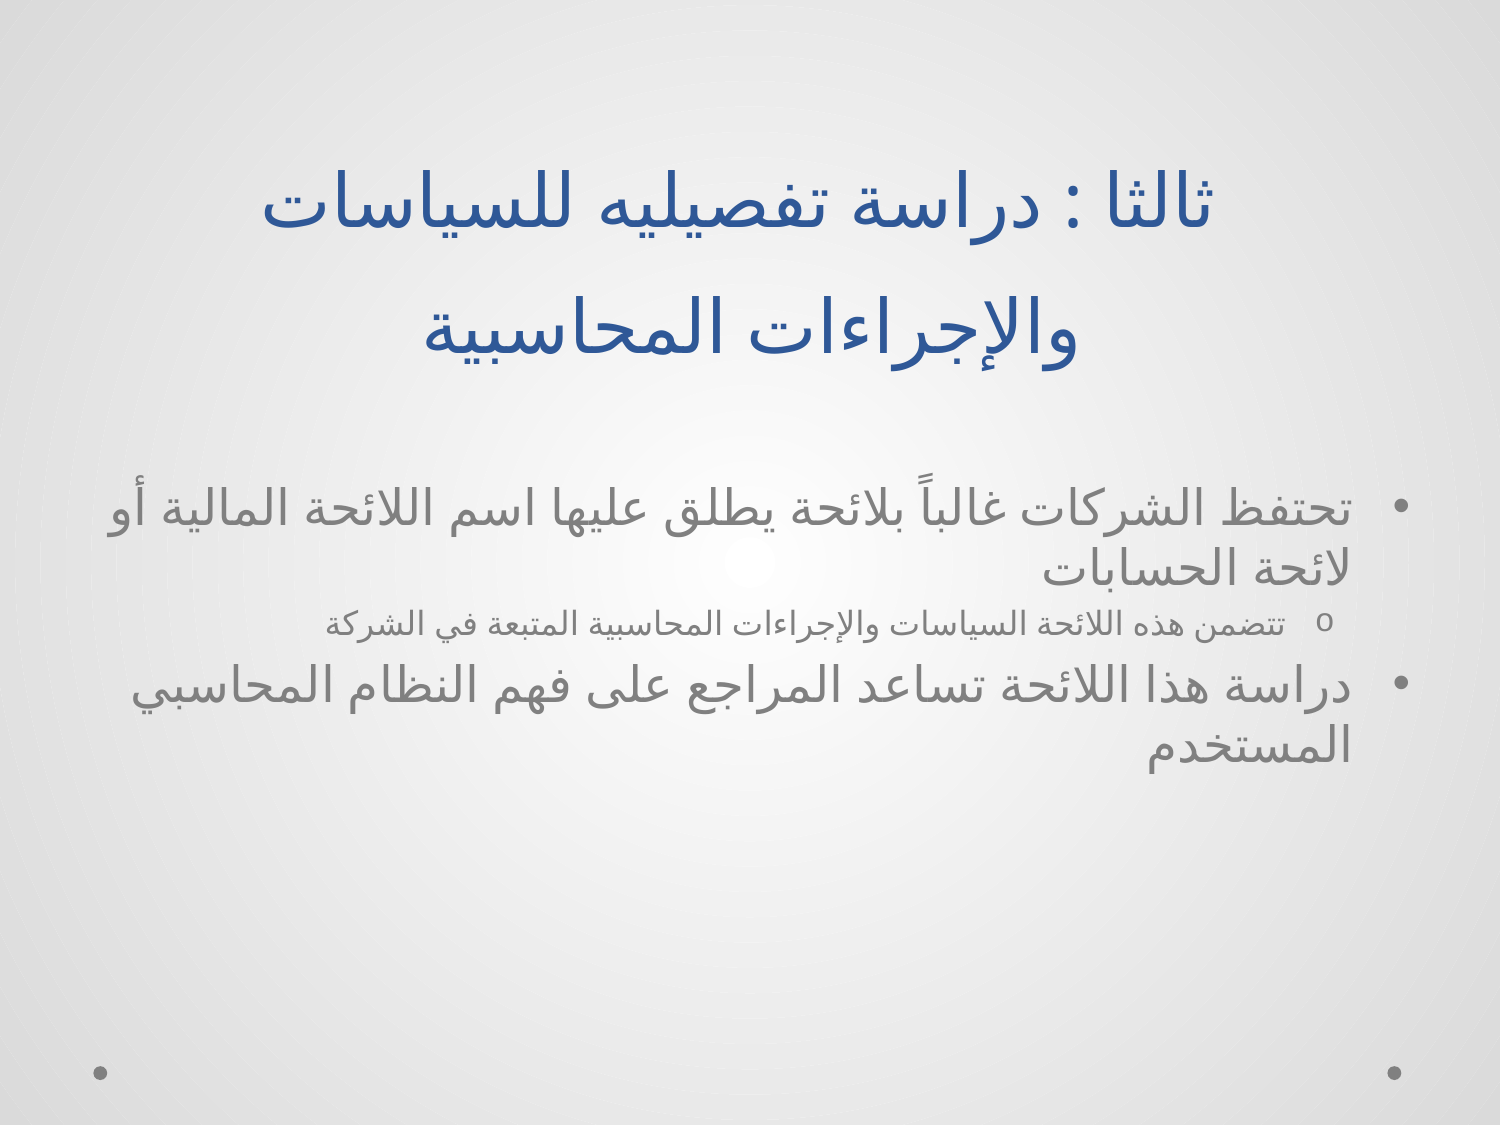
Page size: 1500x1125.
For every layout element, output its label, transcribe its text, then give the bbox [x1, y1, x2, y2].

list تحتفظ الشركات غالباً بلائحة يطلق عليها اسم اللائحة المالية أو لائحة الحسابات تتضمن هذه اللائحة السياسات والإجراءات المحاسبية المتبعة في الشركة دراسة هذا اللائحة تساعد المراجع على فهم النظام المحاسبي المستخدم [75, 468, 1425, 1005]
title ثالثا : دراسة تفصيليه للسياسات والإجراءات المحاسبية [76, 113, 1427, 377]
